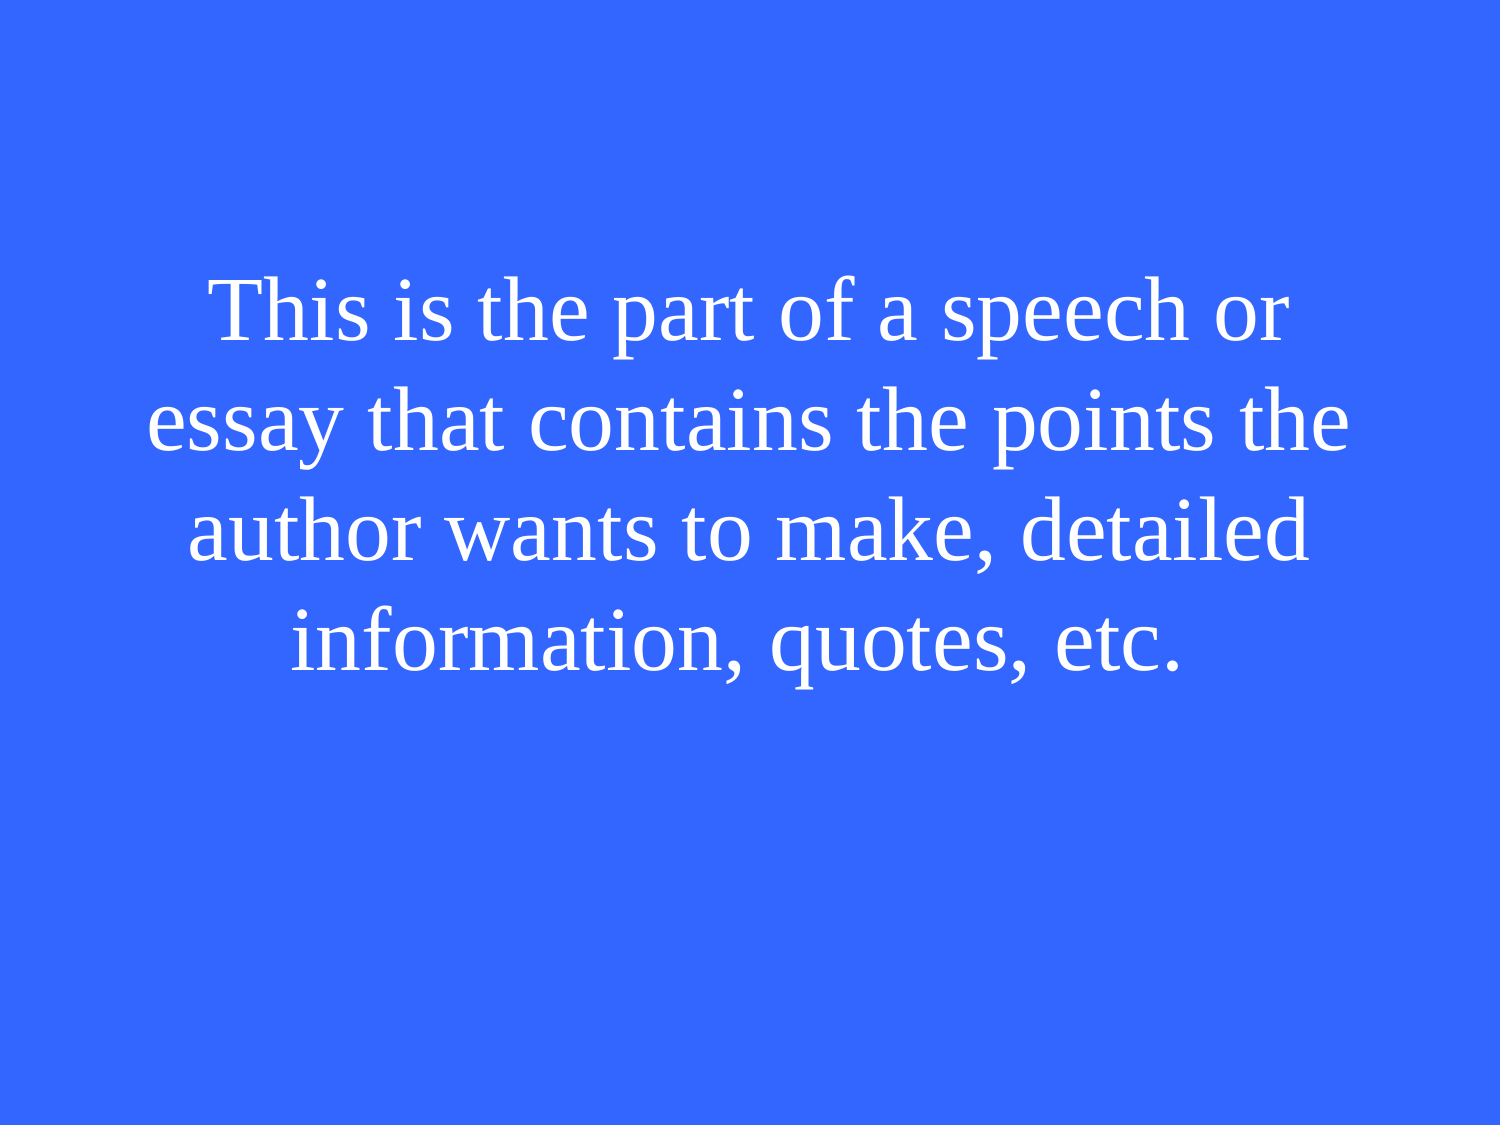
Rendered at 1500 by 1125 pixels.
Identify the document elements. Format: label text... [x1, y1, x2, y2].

title This is the part of a speech or essay that contains the points the author wants to make, detailed information, quotes, etc. [112, 374, 1388, 563]
